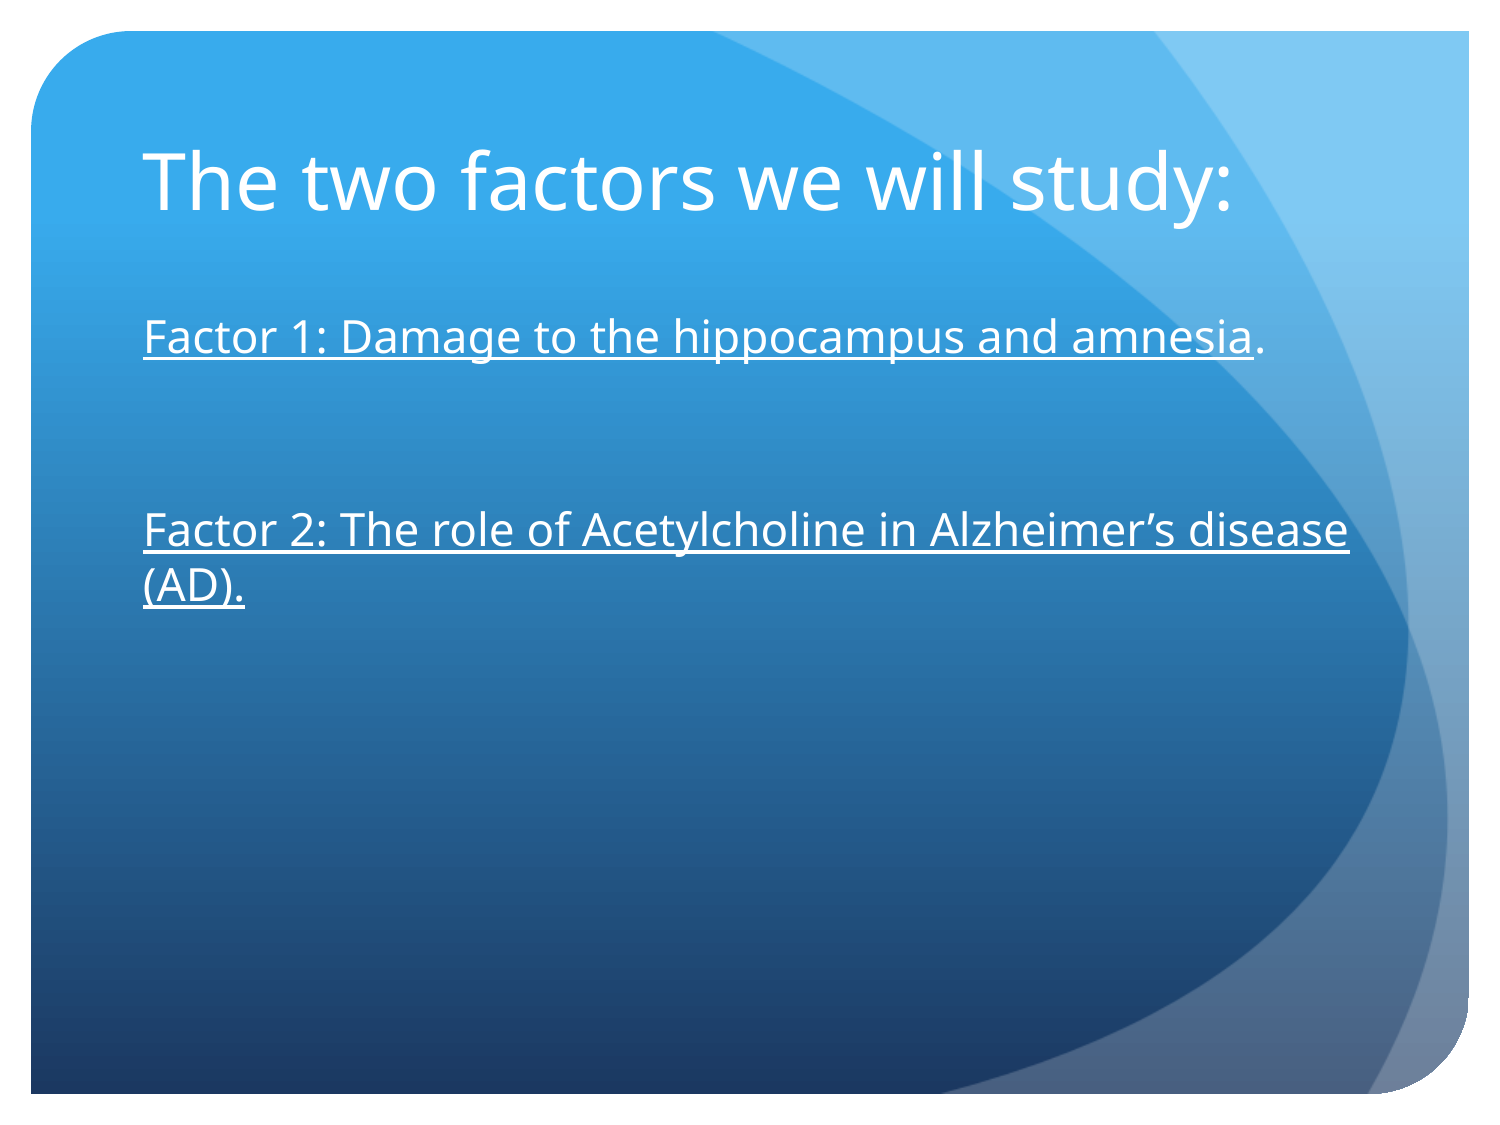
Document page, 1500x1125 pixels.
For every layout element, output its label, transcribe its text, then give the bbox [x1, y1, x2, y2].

title The two factors we will study: [127, 62, 1372, 234]
picture [24, 30, 1473, 1094]
list Factor 1: Damage to the hippocampus and amnesia. Factor 2: The role of Acetylcholine in Alzheimer’s disease (AD). [127, 299, 1372, 991]
